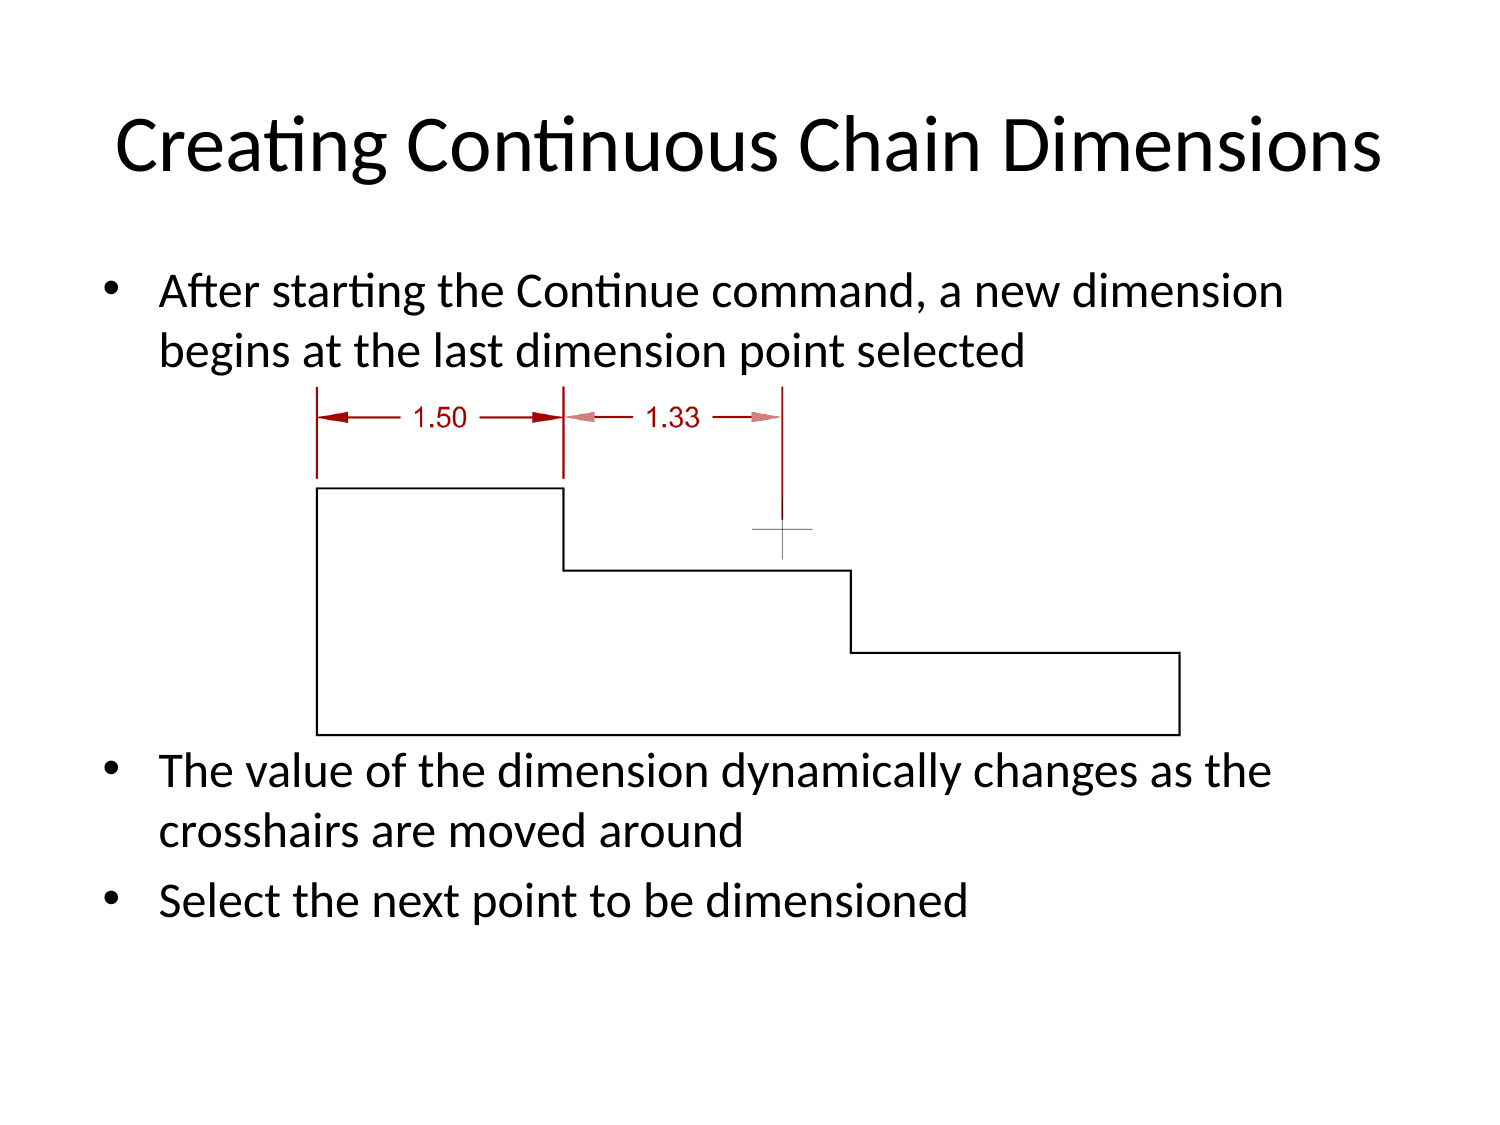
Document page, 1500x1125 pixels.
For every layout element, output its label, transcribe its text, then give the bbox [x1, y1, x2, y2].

list After starting the Continue command, a new dimension begins at the last dimension point selected The value of the dimension dynamically changes as the crosshairs are moved around Select the next point to be dimensioned [87, 249, 1313, 1075]
picture [305, 380, 1195, 745]
title Creating Continuous Chain Dimensions [75, 45, 1425, 233]
